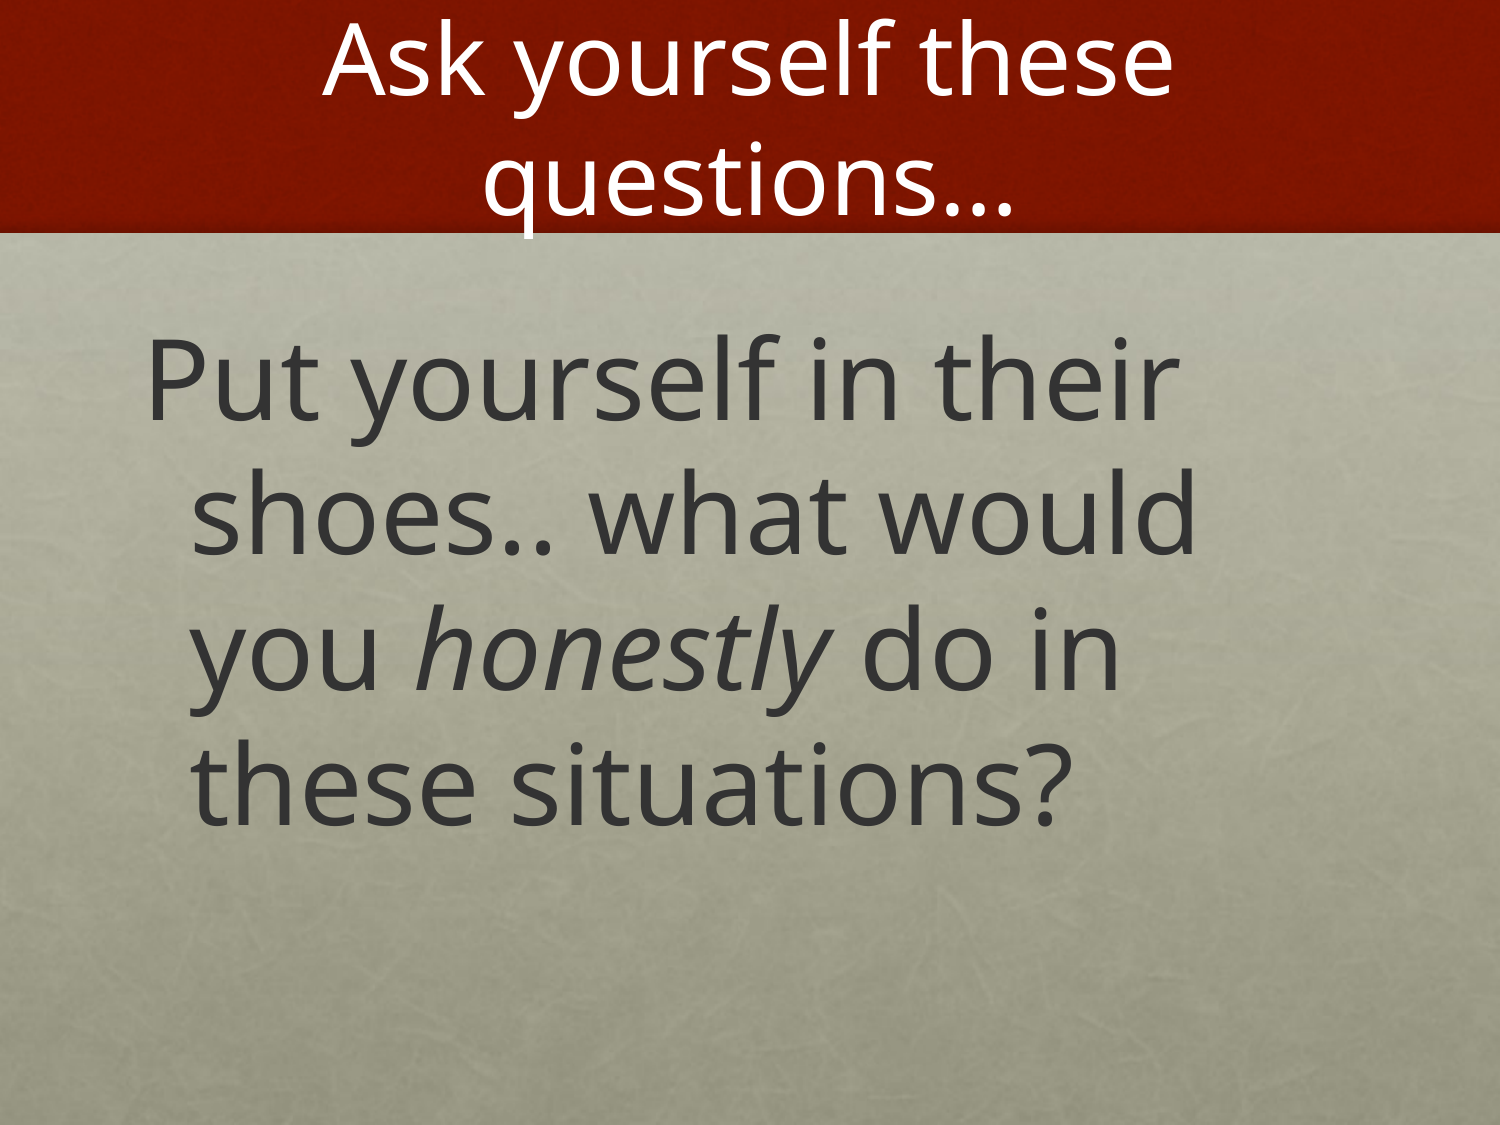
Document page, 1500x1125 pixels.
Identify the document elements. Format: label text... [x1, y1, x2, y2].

picture [0, 214, 1500, 1125]
title Ask yourself these questions… [127, 10, 1372, 221]
list Put yourself in their shoes.. what would you honestly do in these situations? [127, 299, 1372, 1005]
